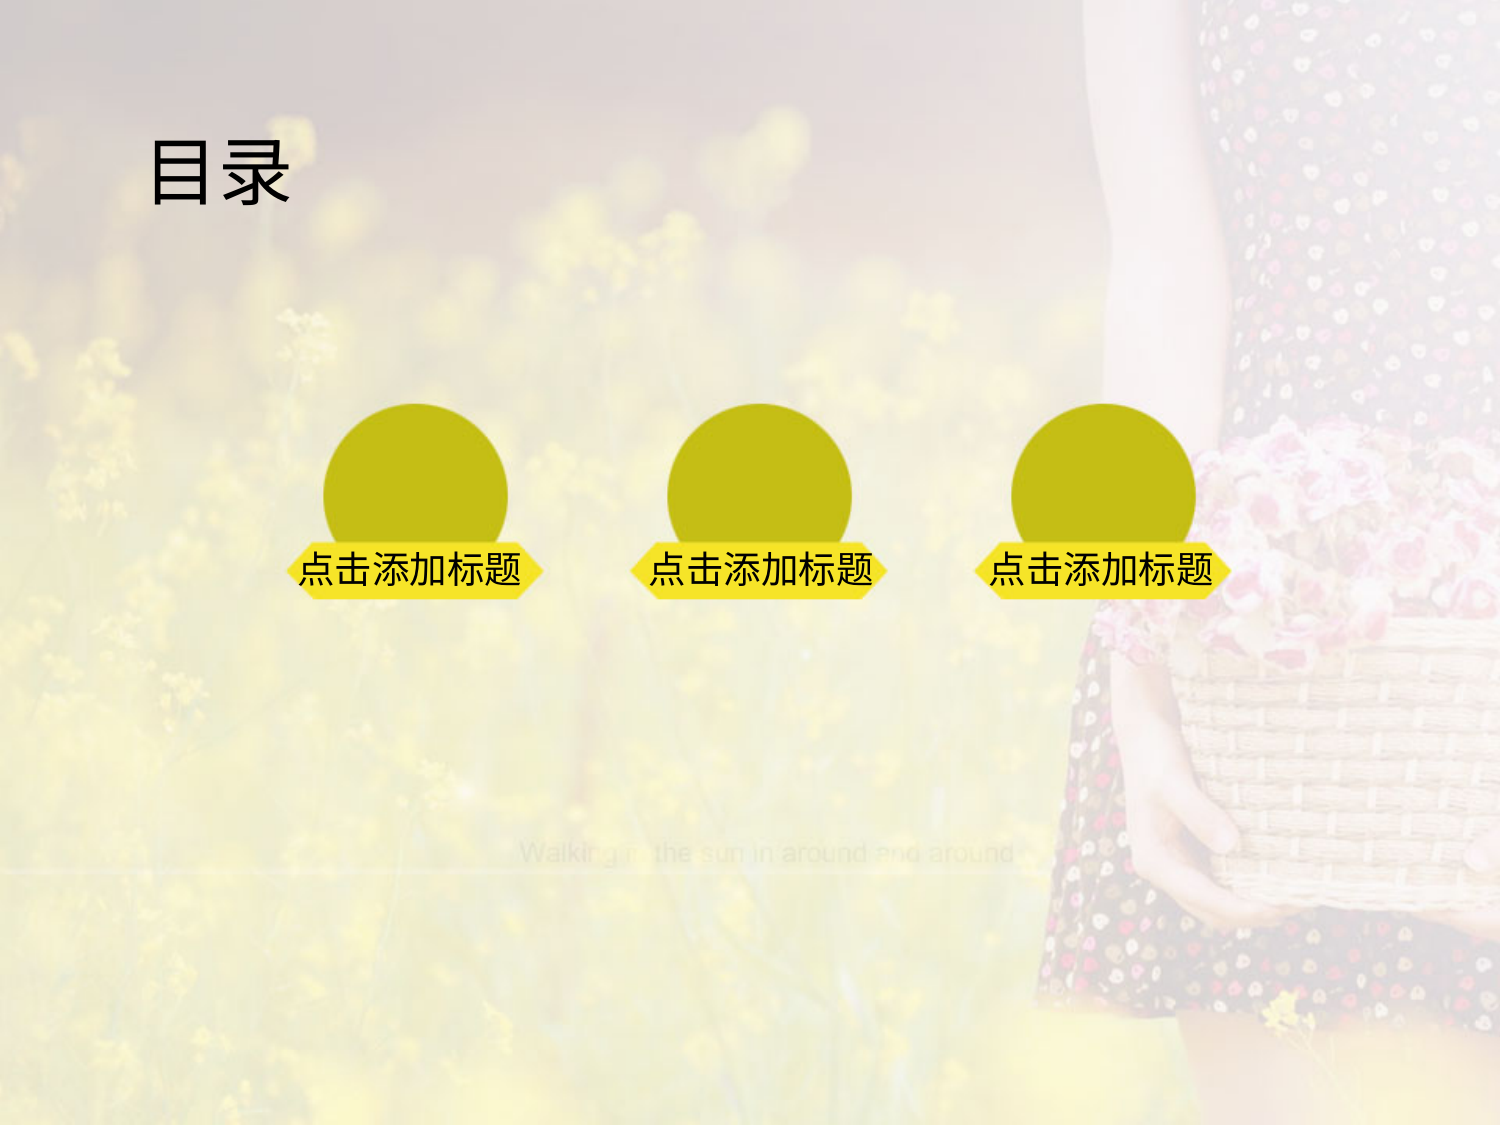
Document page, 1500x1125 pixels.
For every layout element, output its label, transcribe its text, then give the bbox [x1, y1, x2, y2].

text_box 点击添加标题 [974, 538, 1229, 599]
picture [0, 0, 1500, 1125]
text_box 点击添加标题 [634, 538, 889, 599]
text_box 目录 [128, 117, 317, 222]
text_box 点击添加标题 [282, 538, 538, 599]
